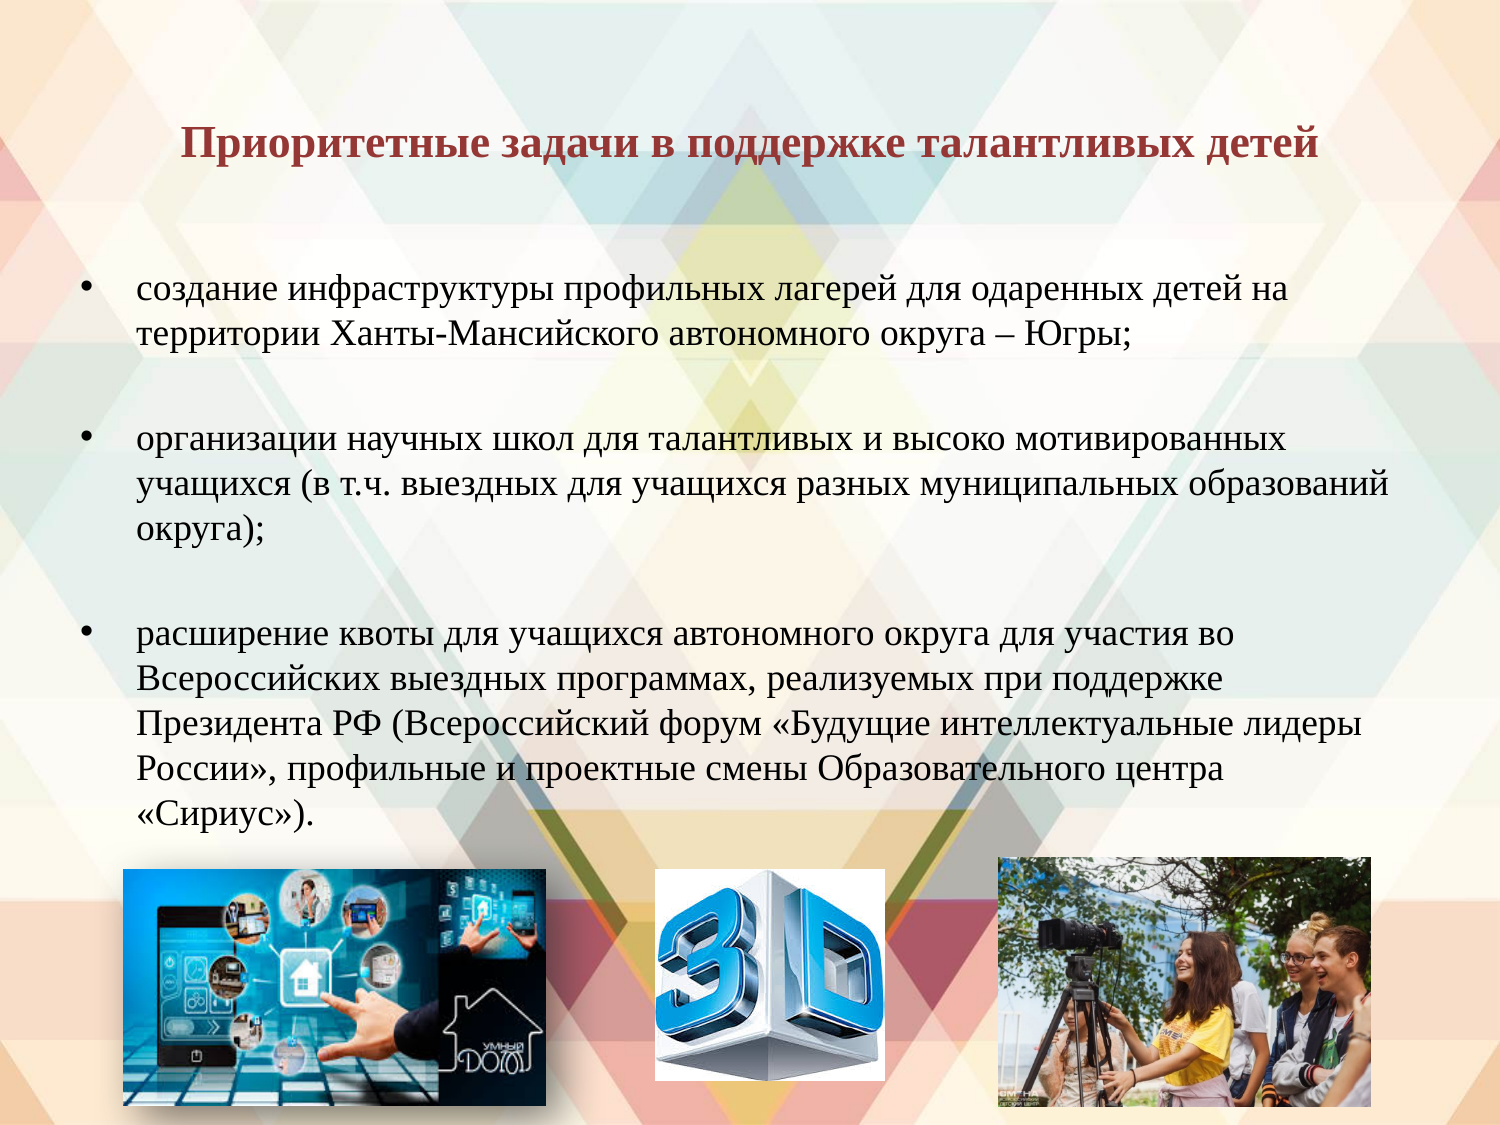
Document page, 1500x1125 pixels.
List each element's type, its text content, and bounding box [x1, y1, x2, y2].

picture [0, 0, 1500, 1125]
list создание инфраструктуры профильных лагерей для одаренных детей на территории Ханты-Мансийского автономного округа – Югры; организации научных школ для талантливых и высоко мотивированных учащихся (в т.ч. выездных для учащихся разных муниципальных образований округа); расширение квоты для учащихся автономного округа для участия во Всероссийских выездных программах, реализуемых при поддержке Президента РФ (Всероссийский форум «Будущие интеллектуальные лидеры России», профильные и проектные смены Образовательного центра «Сириус»). [64, 255, 1415, 1047]
title Приоритетные задачи в поддержке талантливых детей [75, 45, 1425, 233]
